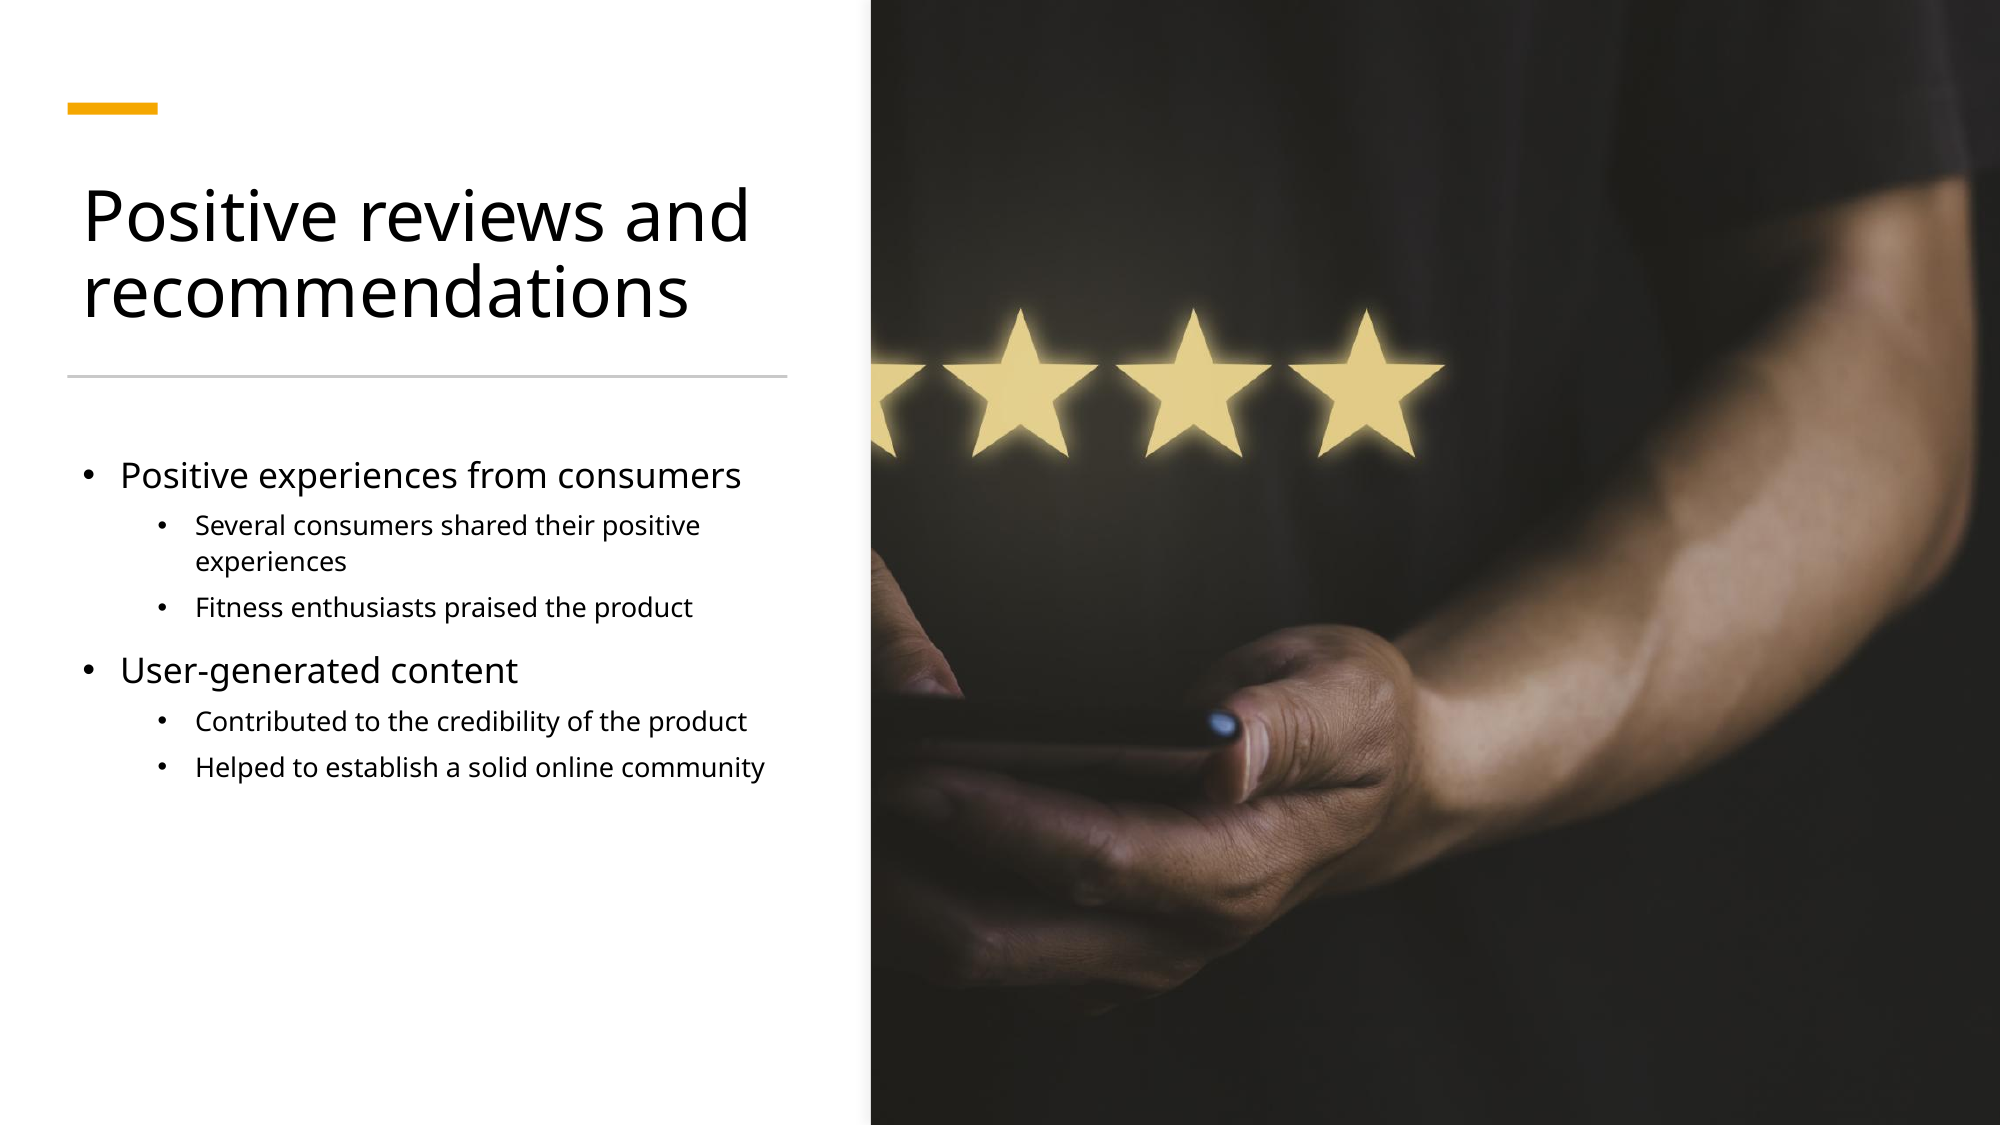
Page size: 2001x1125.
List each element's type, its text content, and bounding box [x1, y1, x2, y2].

text_box [0, 0, 861, 1125]
text_box [67, 102, 159, 116]
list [870, 0, 2000, 1125]
list Positive experiences from consumers Several consumers shared their positive experiences Fitness enthusiasts praised the product User-generated content Contributed to the credibility of the product Helped to establish a solid online community [67, 441, 806, 1029]
text_box [66, 374, 788, 379]
title Positive reviews and recommendations [67, 161, 804, 341]
